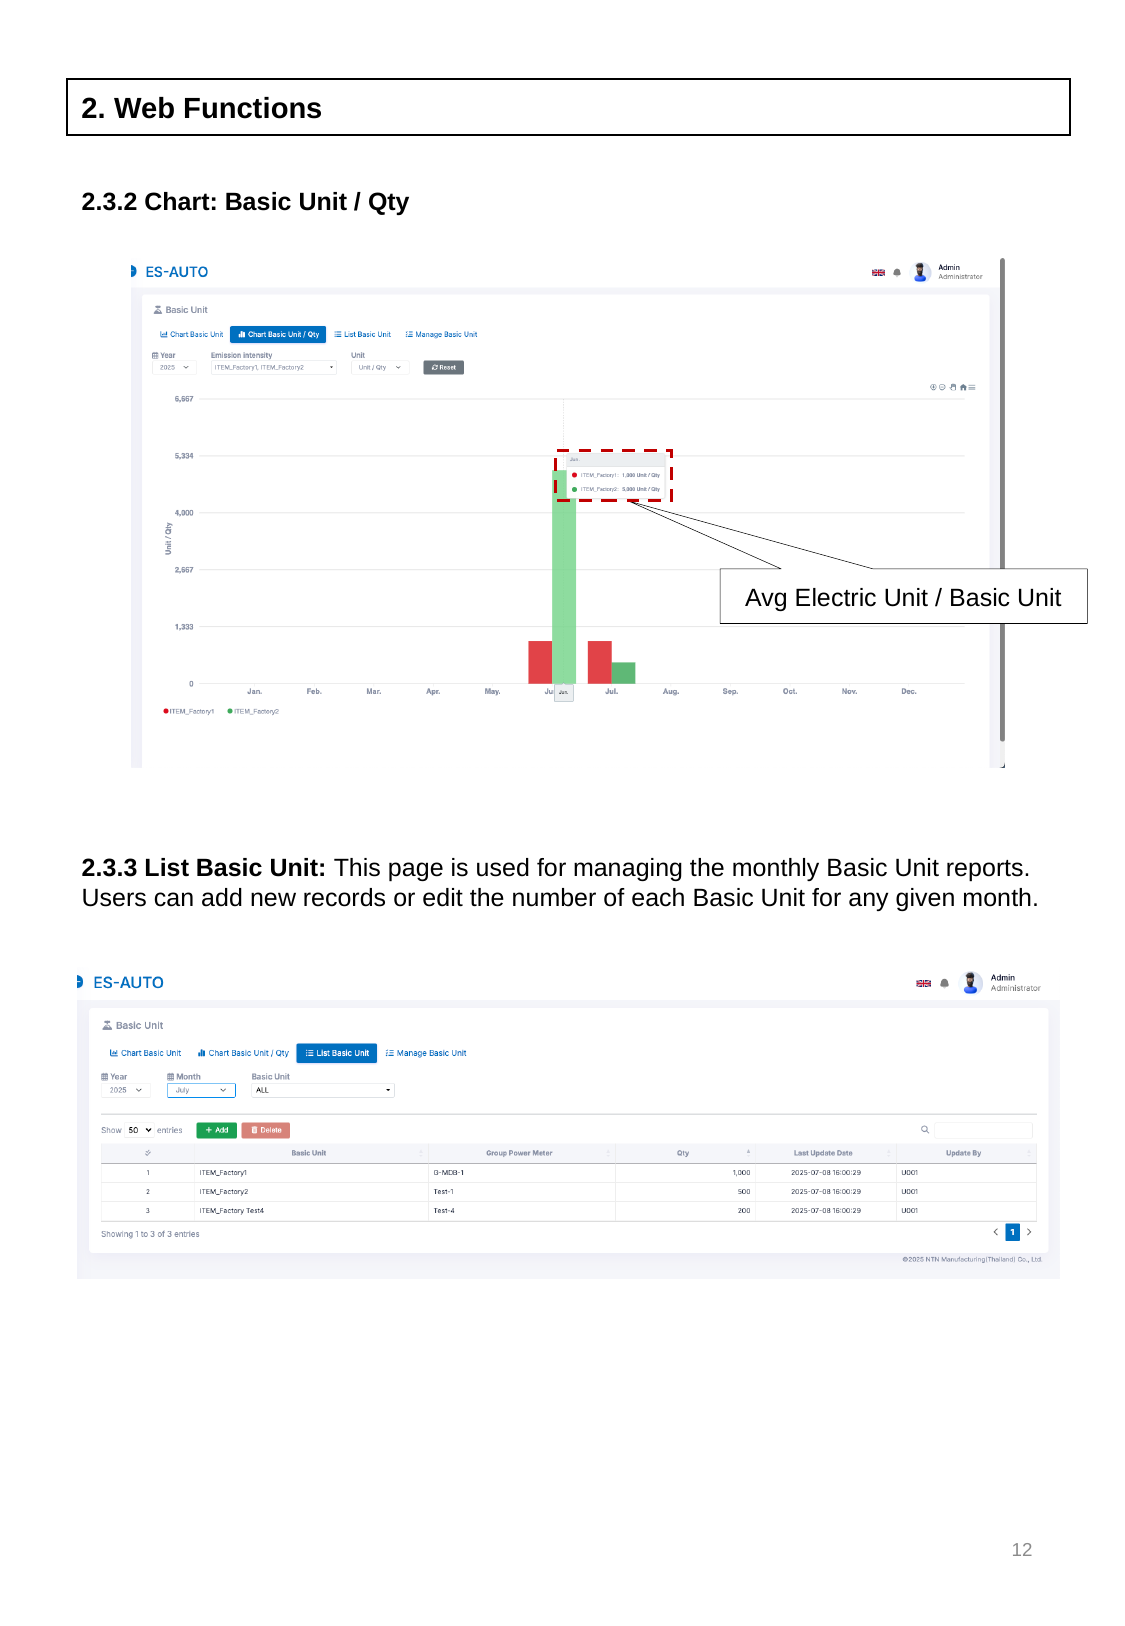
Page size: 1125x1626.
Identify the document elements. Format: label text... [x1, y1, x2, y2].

picture [77, 967, 1060, 1279]
slide_number 12 [794, 1506, 1048, 1593]
text_box Avg Electric Unit / Basic Unit [1005, 568, 1088, 624]
text_box 2.3.2 Chart: Basic Unit / Qty [66, 177, 1071, 223]
text_box 2.3.3 List Basic Unit: This page is used for managing the monthly Basic Unit reports. Users can add new records or edit the number of each Basic Unit for any given month. [66, 844, 1071, 920]
text_box 2. Web Functions [66, 78, 1071, 136]
picture [131, 257, 1005, 768]
